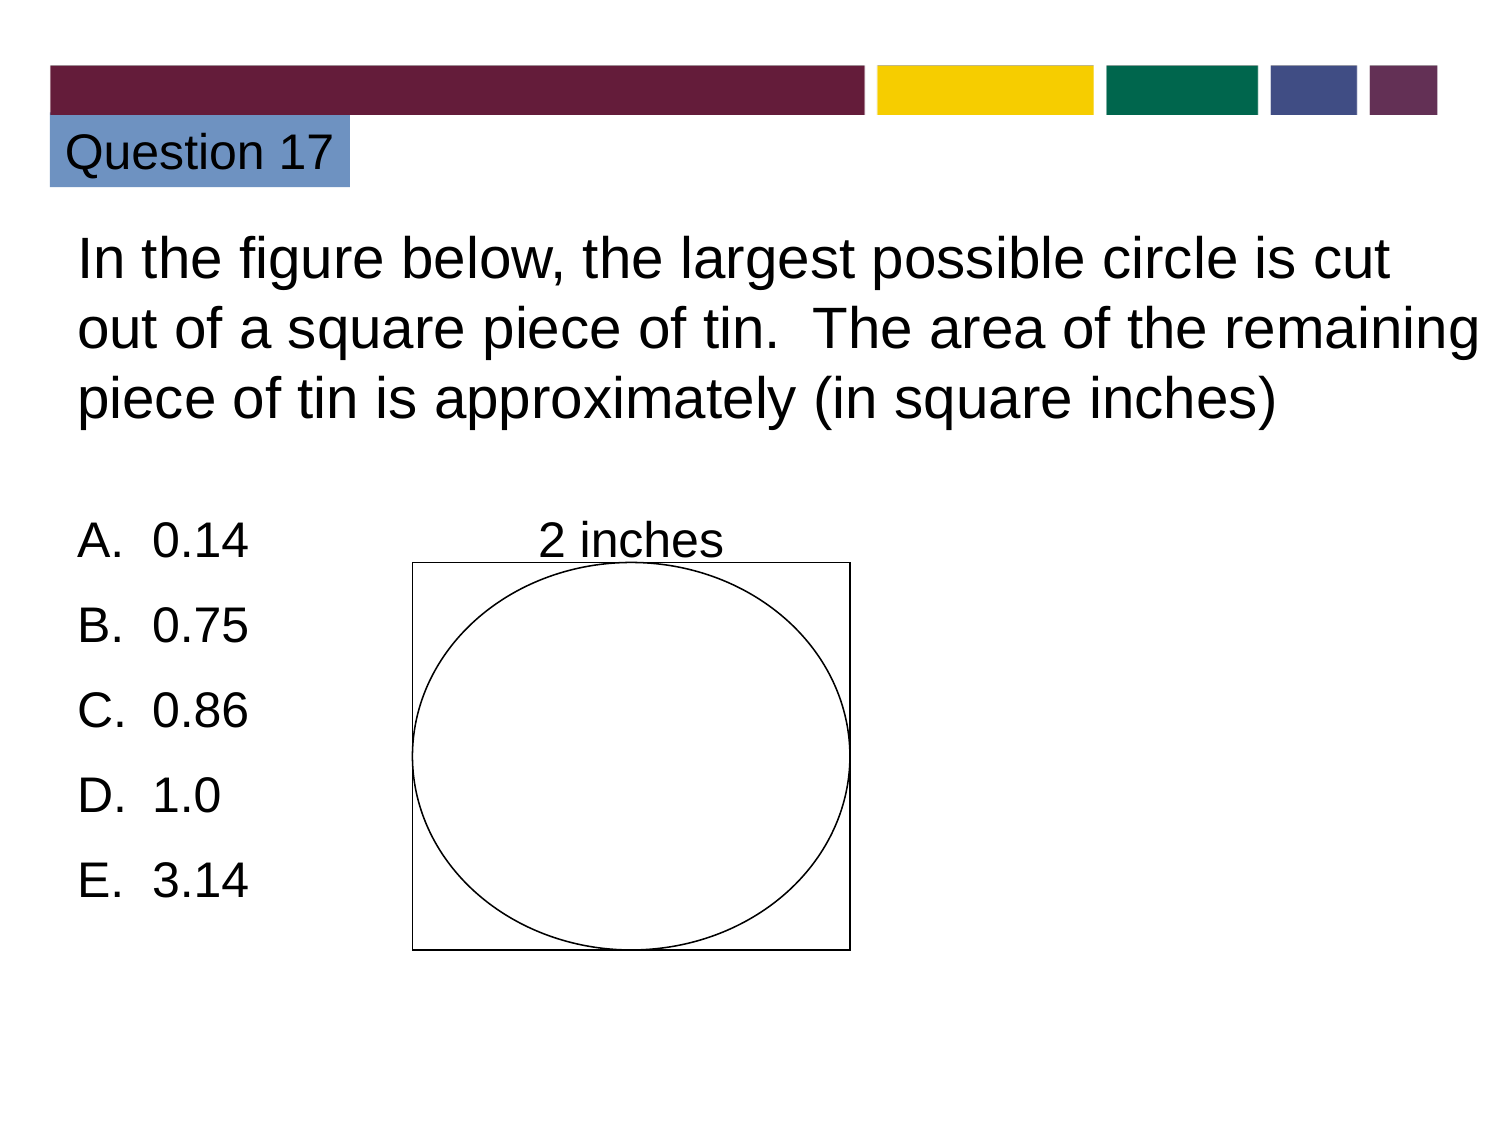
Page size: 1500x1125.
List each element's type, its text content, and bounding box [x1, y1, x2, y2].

text_box [412, 770, 609, 950]
text_box [712, 575, 850, 738]
text_box In the figure below, the largest possible circle is cut out of a square piece of tin. The area of the remaining piece of tin is approximately (in square inches) [62, 212, 1500, 438]
text_box [412, 575, 550, 742]
text_box [653, 774, 850, 950]
text_box 2 inches [412, 499, 850, 575]
picture [37, 49, 1438, 116]
text_box 0.14 0.75 0.86 1.0 3.14 [62, 499, 288, 915]
text_box Question 17 [49, 123, 350, 188]
text_box [412, 575, 850, 950]
